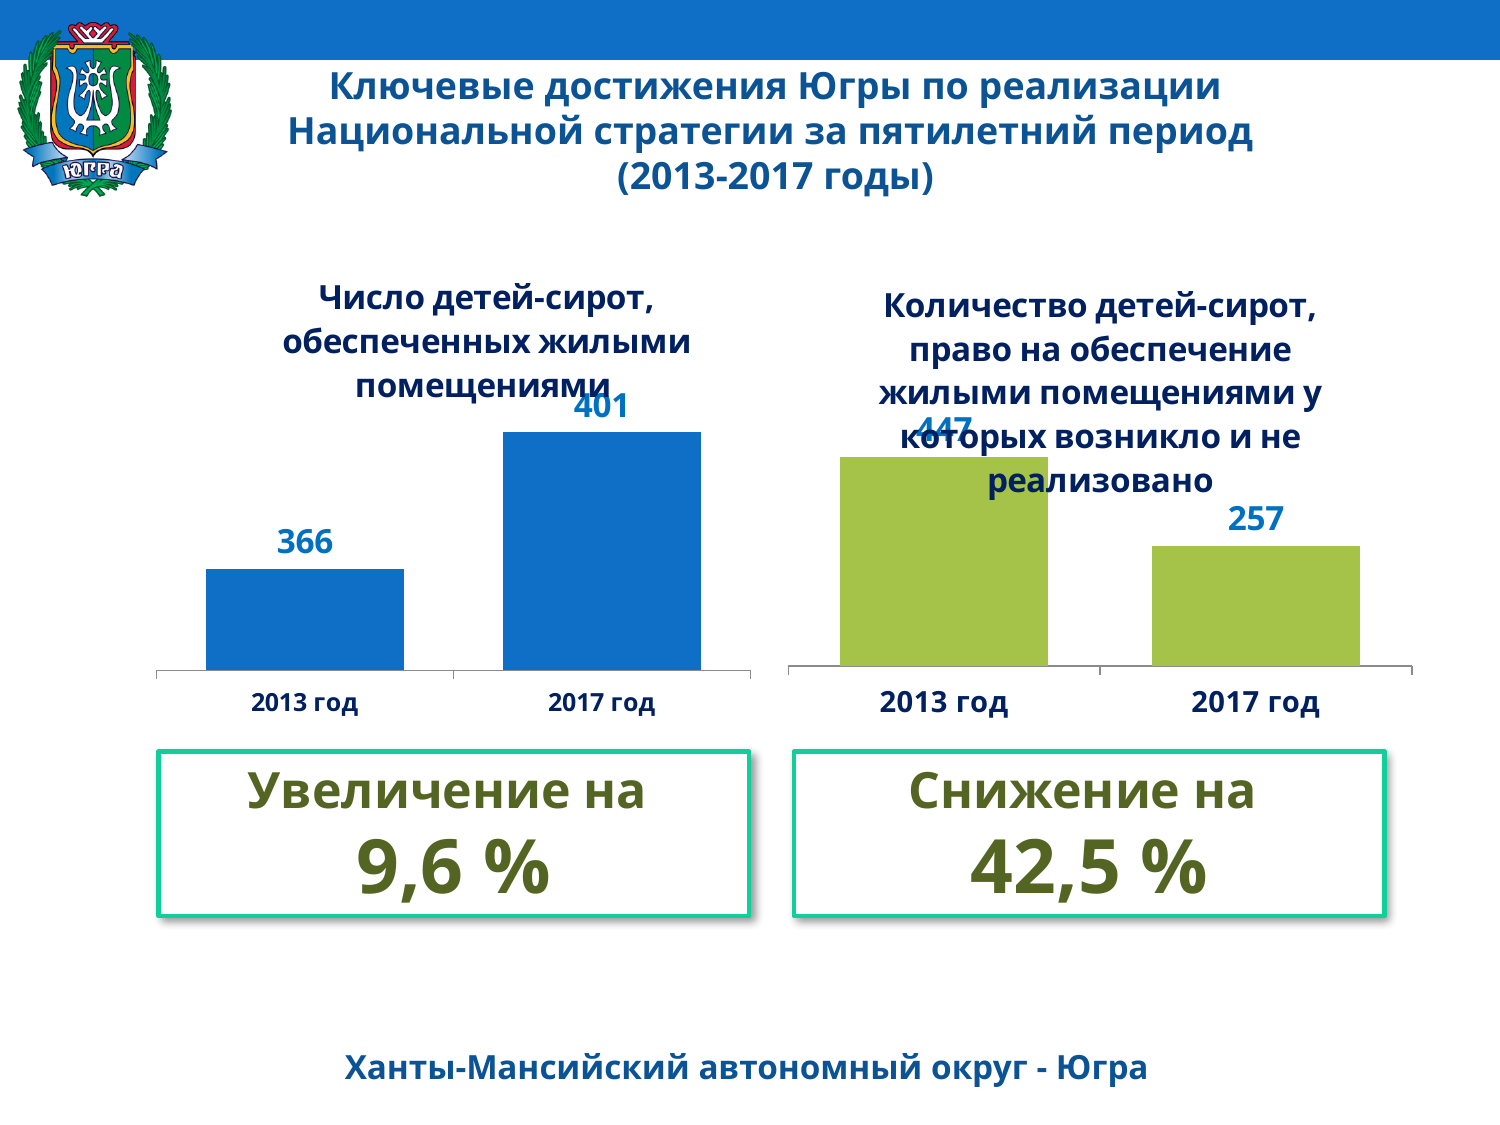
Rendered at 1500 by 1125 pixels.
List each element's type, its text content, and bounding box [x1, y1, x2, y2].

picture [17, 19, 172, 198]
text_box Снижение на 42,5 % [792, 749, 1387, 918]
text_box Ханты-Мансийский автономный округ - Югра [330, 1038, 1165, 1094]
chart [133, 255, 1436, 729]
text_box Увеличение на 9,6 % [156, 749, 751, 918]
text_box Ключевые достижения Югры по реализации Национальной стратегии за пятилетний период (2013-2017 годы) [176, 54, 1388, 205]
